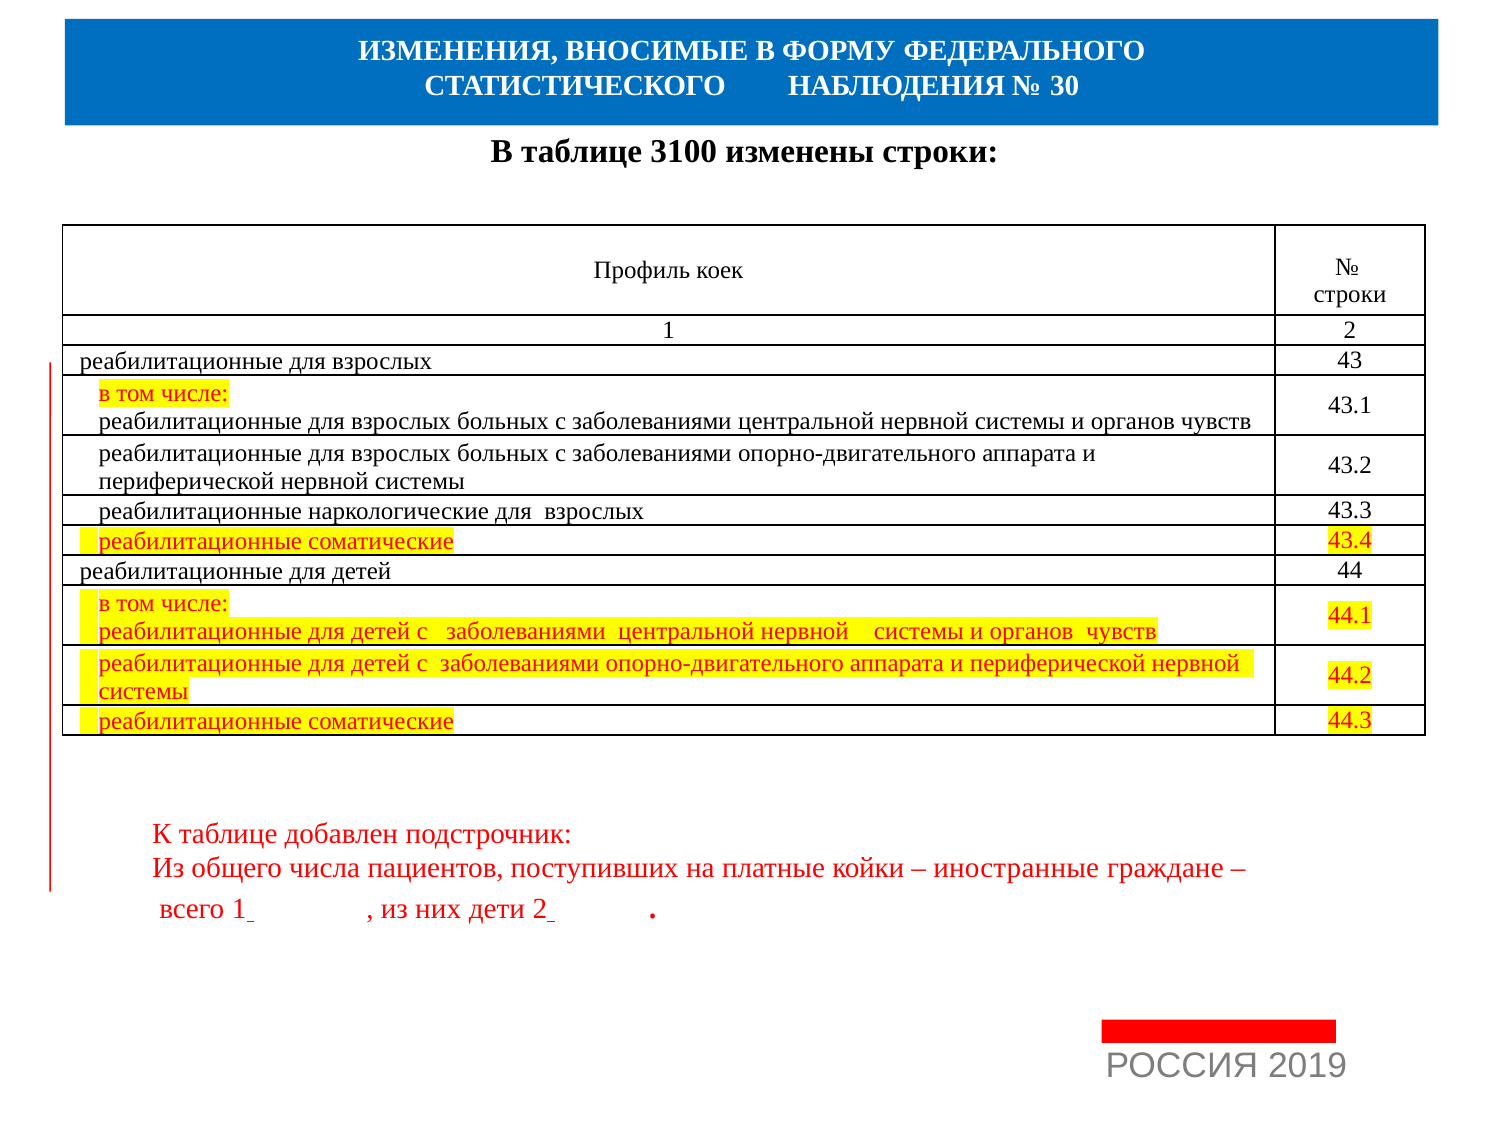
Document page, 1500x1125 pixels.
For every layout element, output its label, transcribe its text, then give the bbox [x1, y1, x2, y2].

text_box ИЗМЕНЕНИЯ, ВНОСИМЫЕ В ФОРМУ ФЕДЕРАЛЬНОГО СТАТИСТИЧЕСКОГО НАБЛЮДЕНИЯ № 30 В таблице 3100 изменены строки: [302, 29, 1201, 169]
table_cell 43.1 [1276, 376, 1424, 434]
table_cell 43.3 [1276, 496, 1424, 524]
table_cell 43 [1276, 346, 1424, 374]
table_cell 43.4 [1276, 526, 1424, 554]
table_cell 43.2 [1276, 436, 1424, 494]
table_header № строки [1276, 226, 1424, 314]
table_cell 44.1 [1276, 586, 1424, 644]
table_cell реабилитационные для взрослых больных с заболеваниями опорно-двигательного аппарата и периферической нервной системы [63, 436, 1274, 494]
table_cell в том числе: реабилитационные для взрослых больных с заболеваниями центральной нервной системы и органов чувств [63, 376, 1274, 434]
text_box [1101, 1019, 1336, 1043]
table_cell реабилитационные для взрослых [63, 346, 1274, 374]
table_cell 1 [63, 316, 1274, 344]
table_cell реабилитационные для детей [63, 556, 1274, 584]
text_box РОССИЯ 2019 [1103, 1042, 1349, 1085]
table_cell 44.3 [1276, 706, 1424, 734]
table_cell в том числе: реабилитационные для детей с заболеваниями центральной нервной системы и органов чувств [63, 586, 1274, 644]
table_cell 44 [1276, 556, 1424, 584]
table_cell реабилитационные соматические [63, 526, 1274, 554]
table_header Профиль коек [63, 226, 1274, 314]
text_box К таблице добавлен подстрочник: Из общего числа пациентов, поступивших на платные койки – иностранные граждане – всего 1 , из них дети 2 . [149, 812, 1248, 928]
table_cell реабилитационные соматические [63, 706, 1274, 734]
table_cell реабилитационные наркологические для взрослых [63, 496, 1274, 524]
table_cell реабилитационные для детей с заболеваниями опорно-двигательного аппарата и периферической нервной системы [63, 646, 1274, 704]
table_cell 44.2 [1276, 646, 1424, 704]
text_box [64, 18, 1439, 126]
table_cell 2 [1276, 316, 1424, 344]
